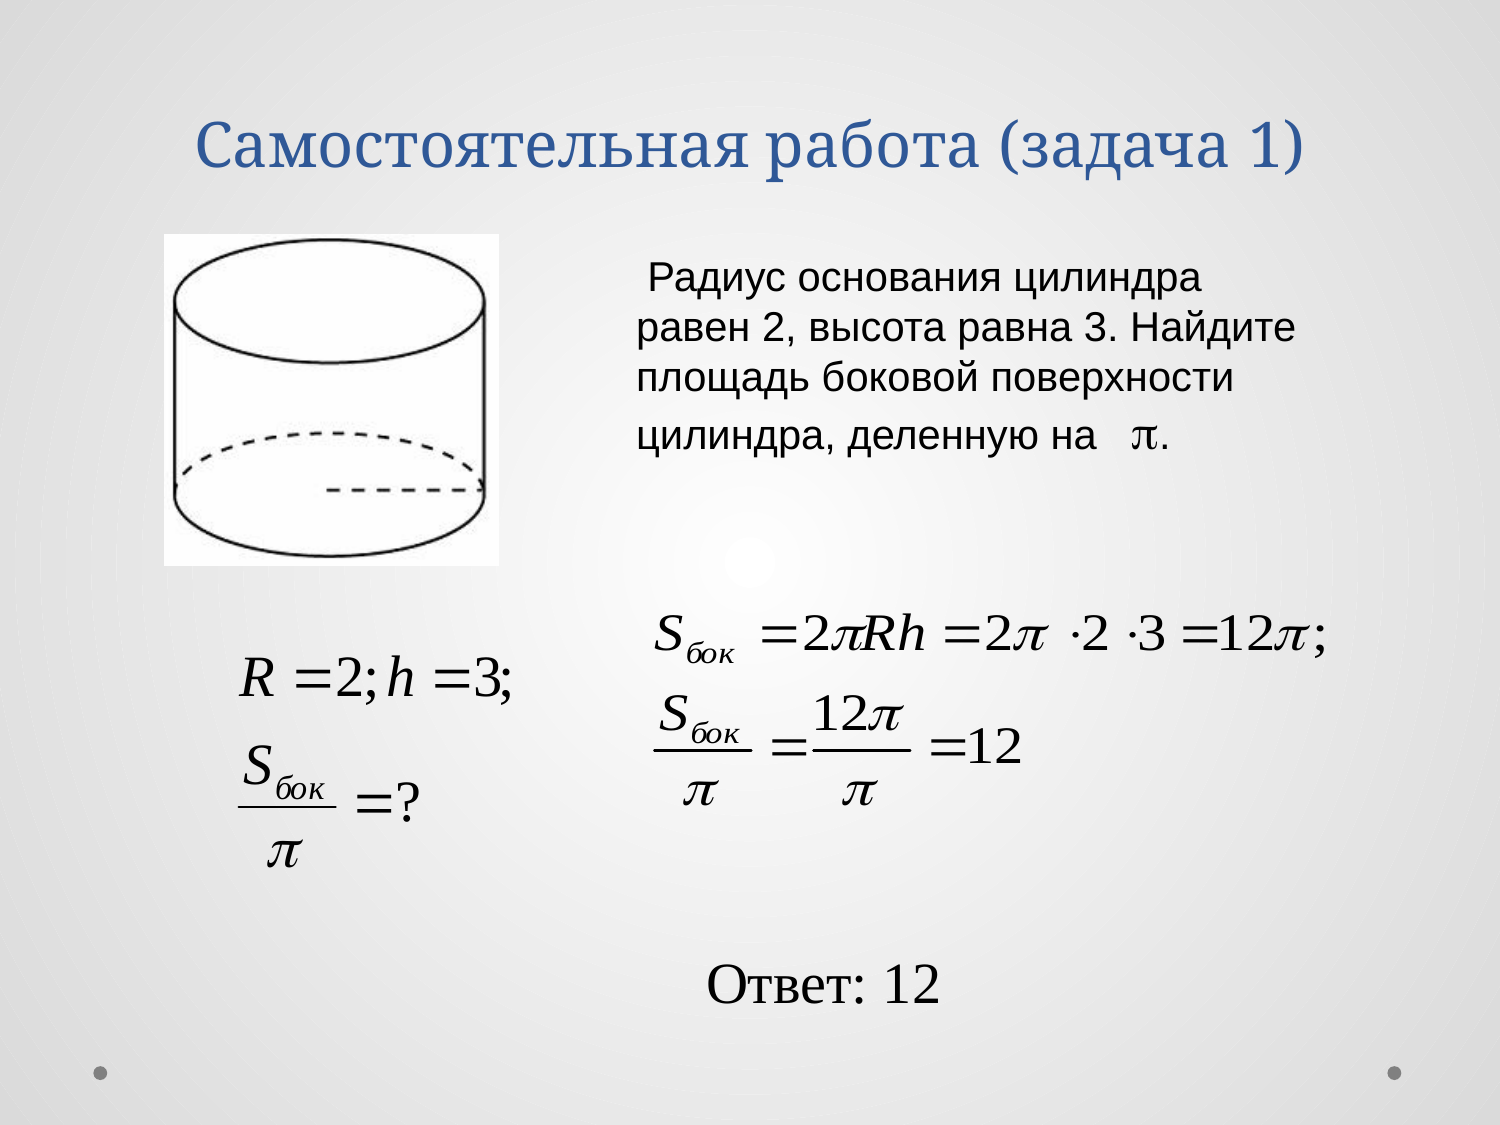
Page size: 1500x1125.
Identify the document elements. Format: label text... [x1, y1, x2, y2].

text_box Радиус основания цилиндра равен 2, высота равна 3. Найдите площадь боковой поверхности цилиндра, деленную на . [621, 242, 1336, 518]
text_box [228, 644, 523, 880]
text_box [644, 597, 1339, 818]
title Самостоятельная работа (задача 1) [75, 0, 1425, 188]
picture [163, 234, 499, 566]
text_box Ответ: 12 [691, 937, 1151, 1023]
